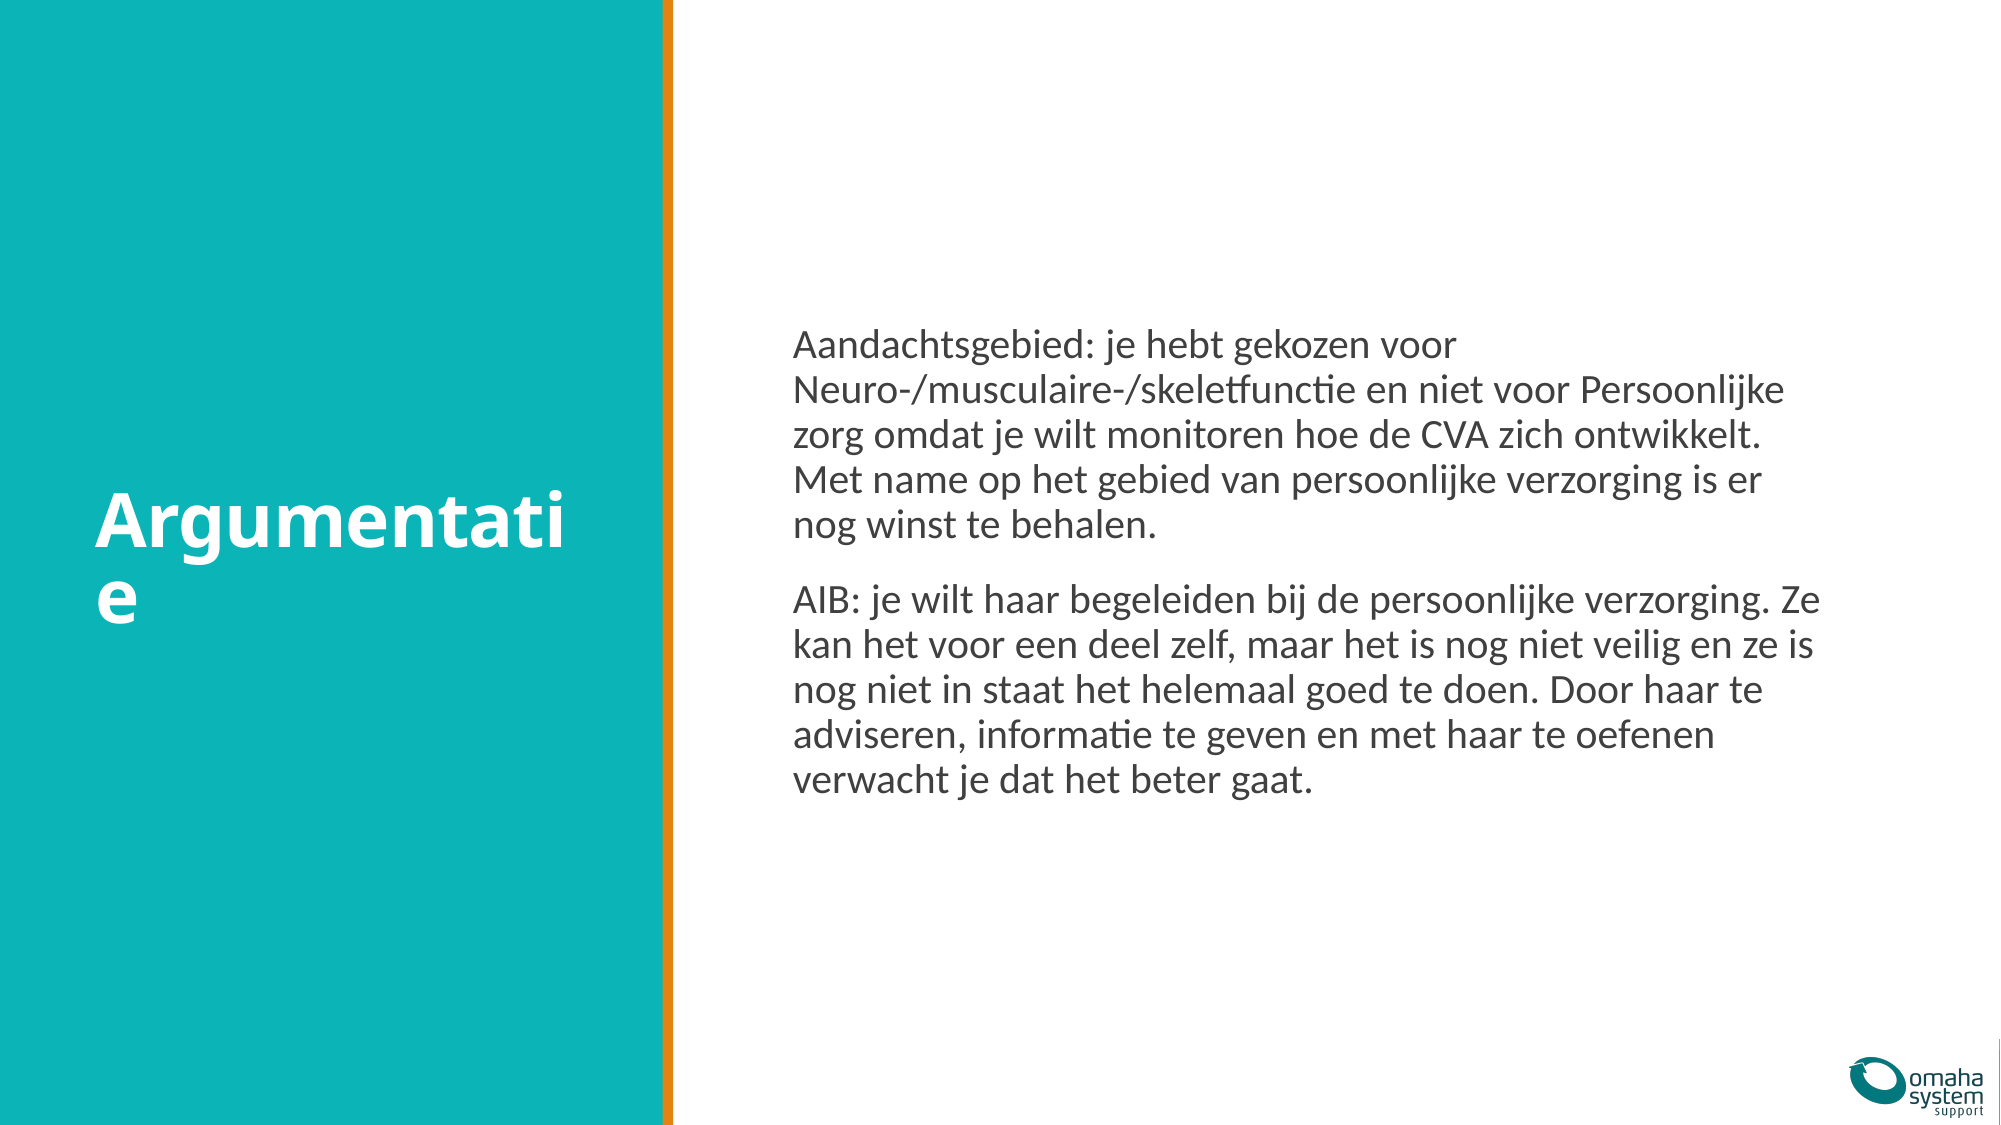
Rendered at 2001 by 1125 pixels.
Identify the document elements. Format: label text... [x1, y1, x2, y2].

list Aandachtsgebied: je hebt gekozen voor Neuro-/musculaire-/skeletfunctie en niet voor Persoonlijke zorg omdat je wilt monitoren hoe de CVA zich ontwikkelt. Met name op het gebied van persoonlijke verzorging is er nog winst te behalen. AIB: je wilt haar begeleiden bij de persoonlijke verzorging. Ze kan het voor een deel zelf, maar het is nog niet veilig en ze is nog niet in staat het helemaal goed te doen. Door haar te adviseren, informatie te geven en met haar te oefenen verwacht je dat het beter gaat. [777, 99, 1830, 1026]
picture [1848, 1057, 1983, 1119]
text_box [0, 0, 661, 1125]
text_box [674, 0, 2000, 1125]
title Argumentatie [80, 99, 587, 1026]
text_box [661, 0, 674, 1125]
